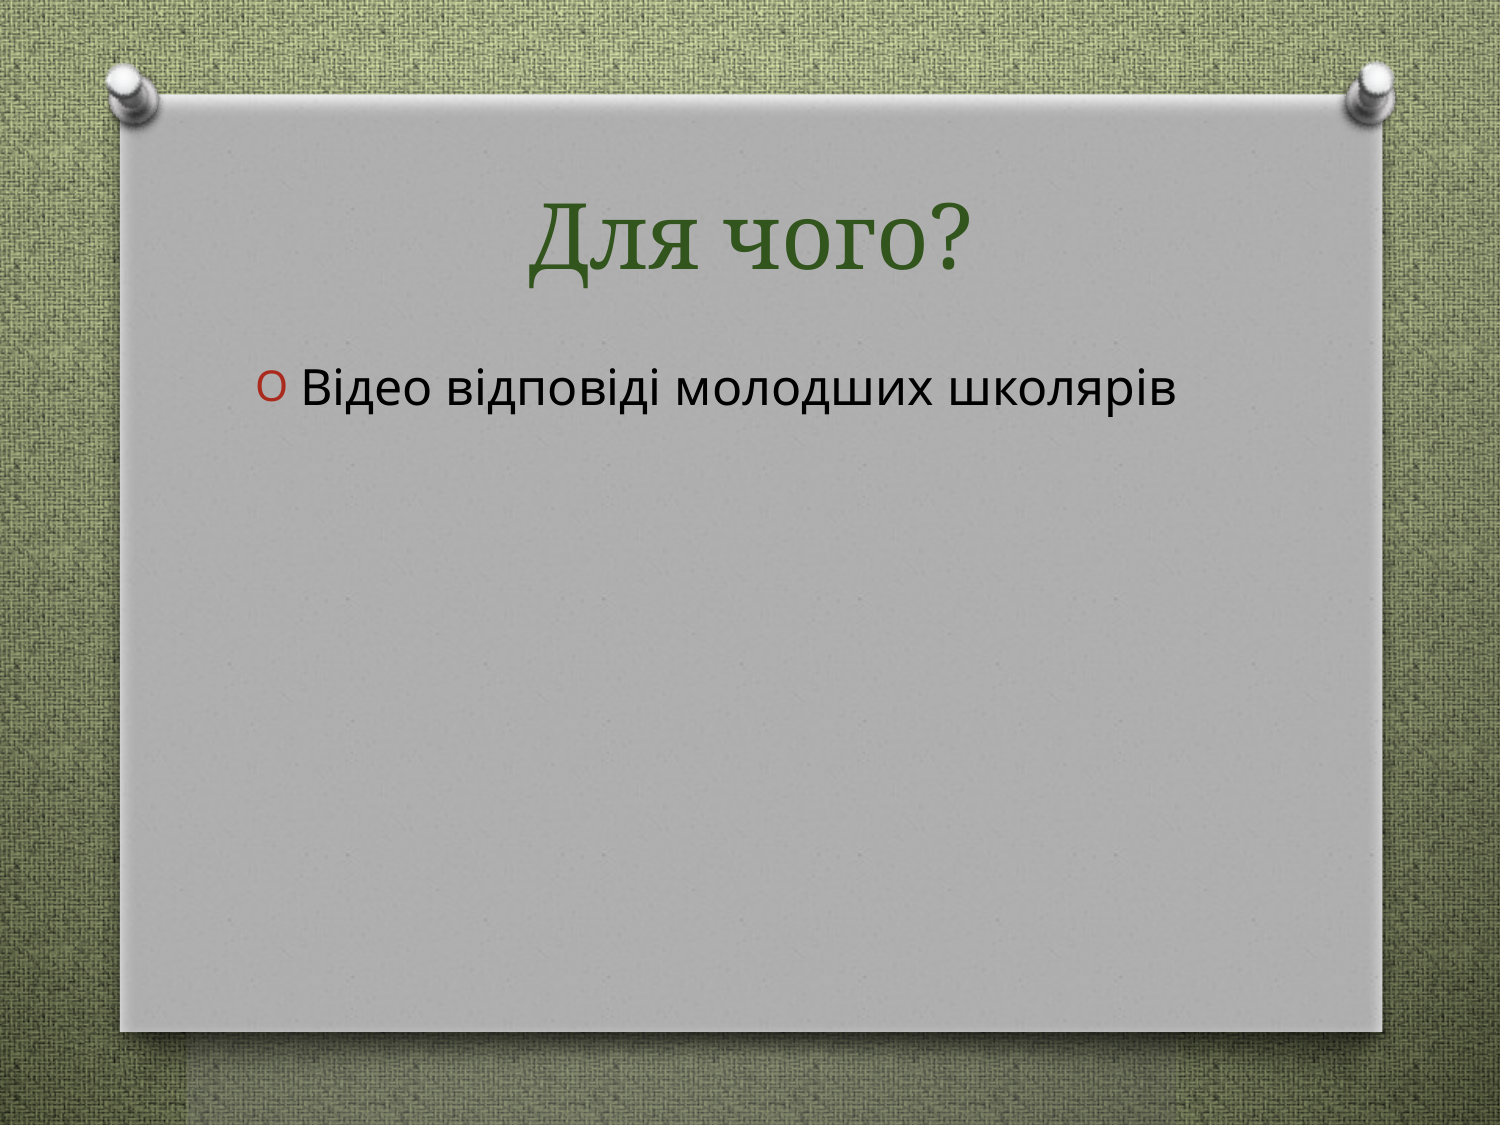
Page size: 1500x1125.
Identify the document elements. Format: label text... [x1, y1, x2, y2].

title Для чого? [179, 134, 1323, 332]
picture [1318, 35, 1438, 156]
picture [74, 31, 198, 153]
list Відео відповіді молодших школярів [240, 347, 1257, 939]
